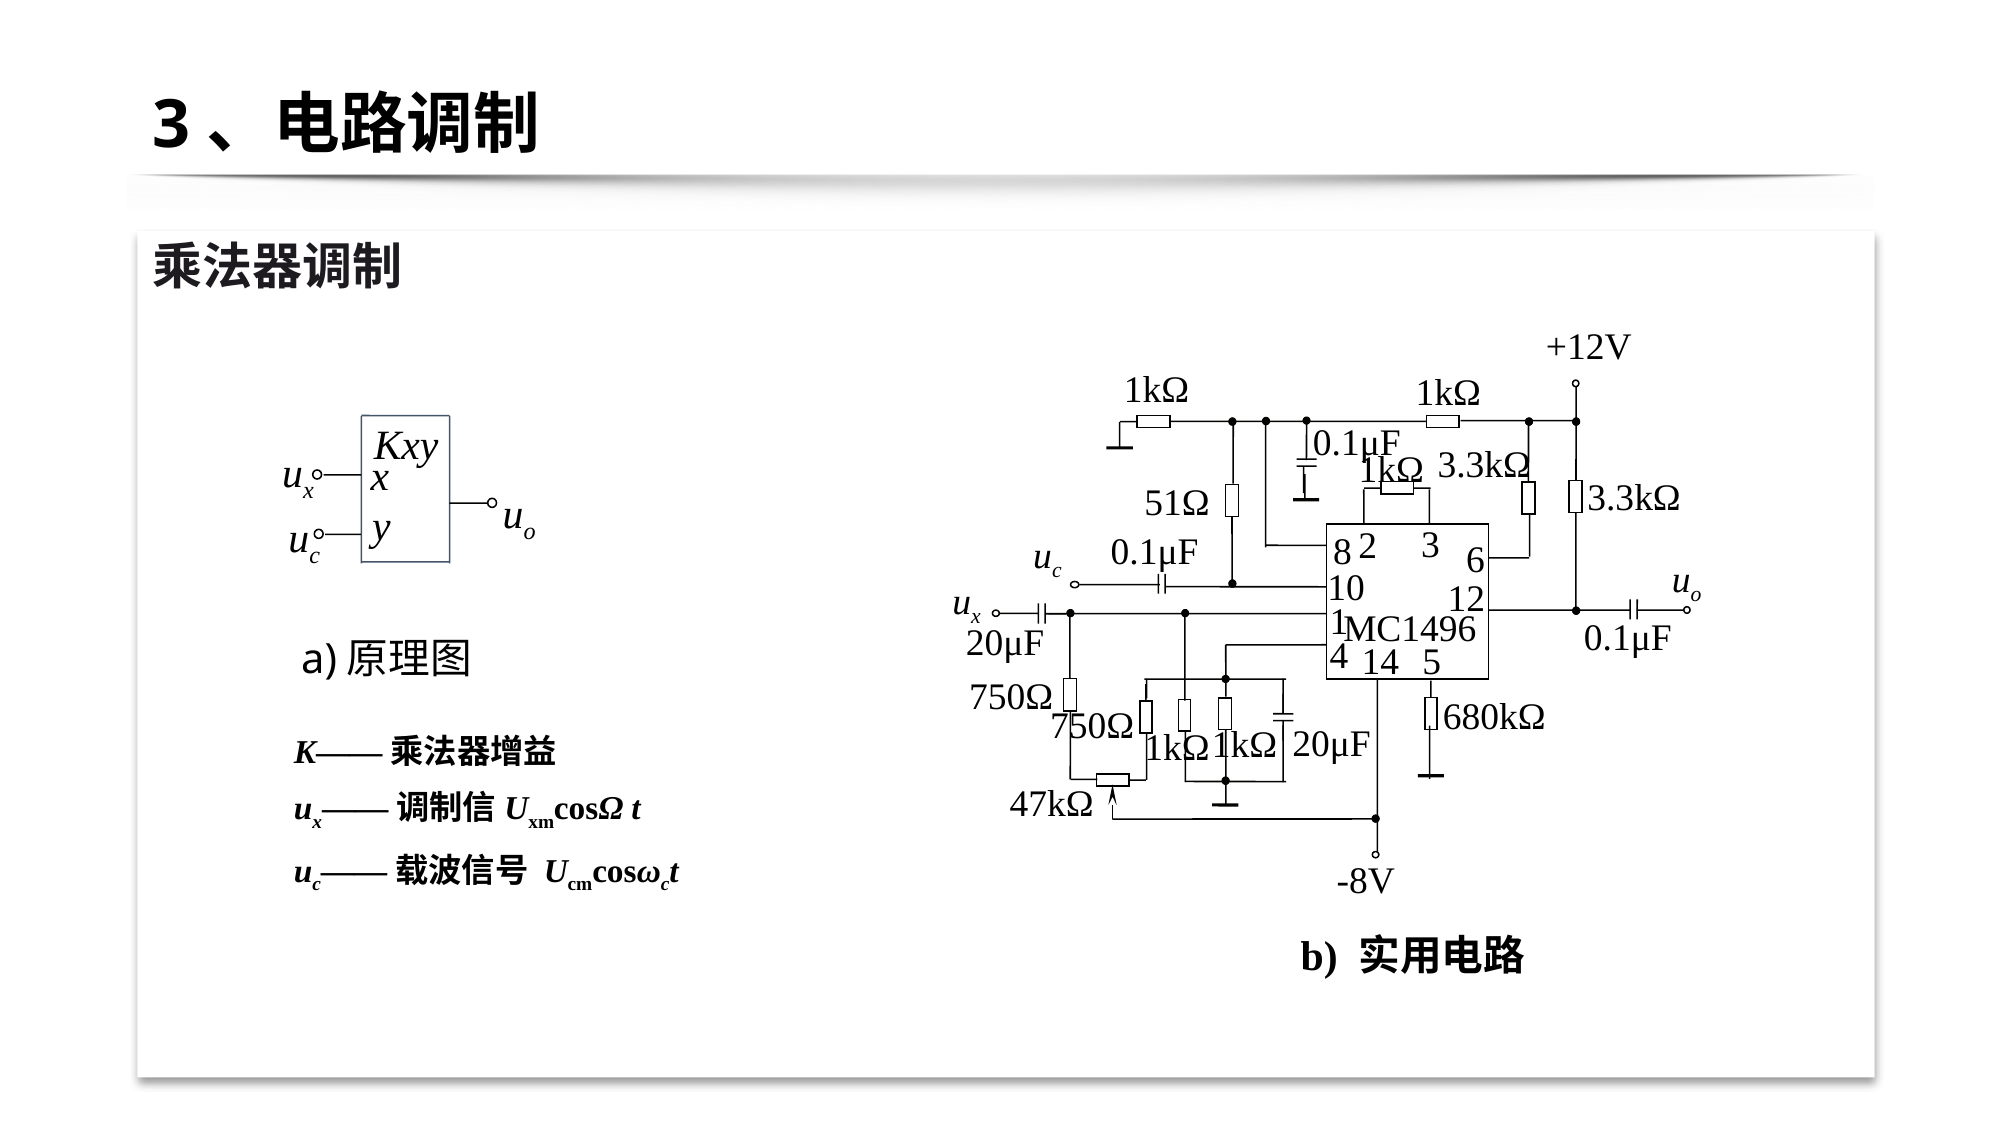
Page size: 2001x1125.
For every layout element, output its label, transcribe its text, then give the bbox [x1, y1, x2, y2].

title 3、电路调制 [137, 77, 1863, 175]
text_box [937, 314, 1747, 987]
list 乘法器调制 [137, 196, 1863, 1014]
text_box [267, 415, 565, 687]
text_box K——乘法器增益 ux——调制信UxmcosΩ t uc——载波信号 Ucmcosωct [279, 722, 811, 902]
picture [127, 175, 1874, 211]
